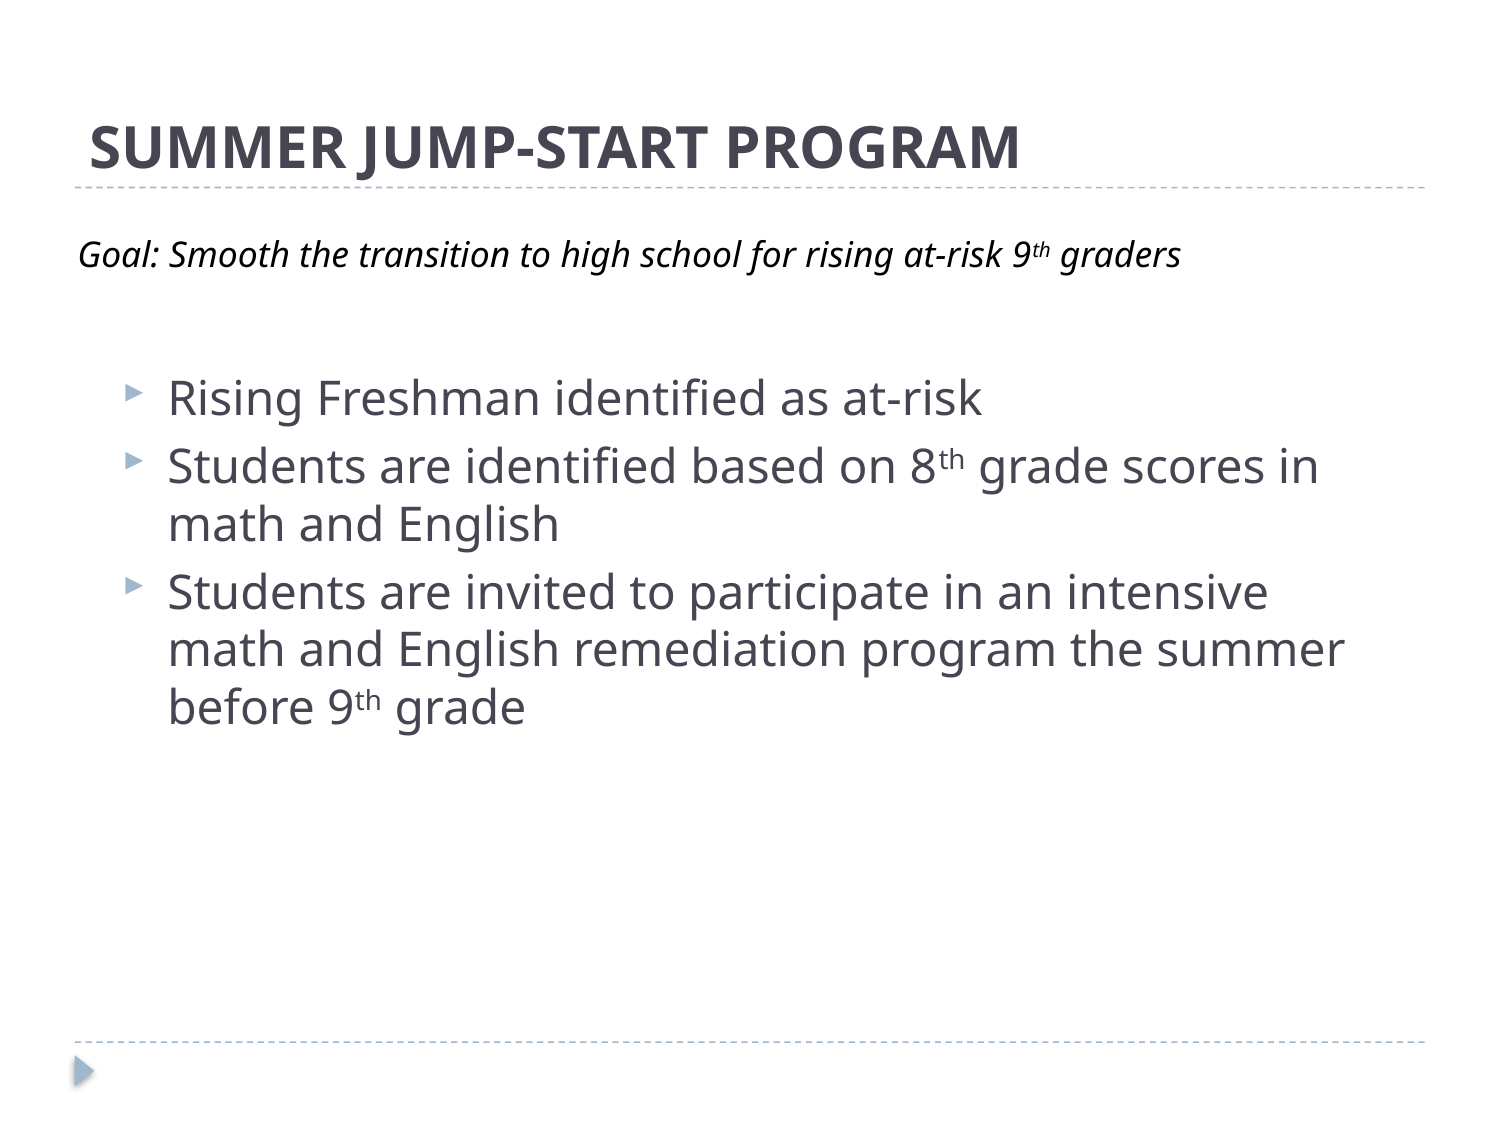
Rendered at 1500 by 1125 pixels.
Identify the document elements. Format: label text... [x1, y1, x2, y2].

title Summer Jump-Start Program [75, 24, 1425, 188]
list Goal: Smooth the transition to high school for rising at-risk 9th graders Rising Freshman identified as at-risk Students are identified based on 8th grade scores in math and English Students are invited to participate in an intensive math and English remediation program the summer before 9th grade [62, 224, 1413, 945]
